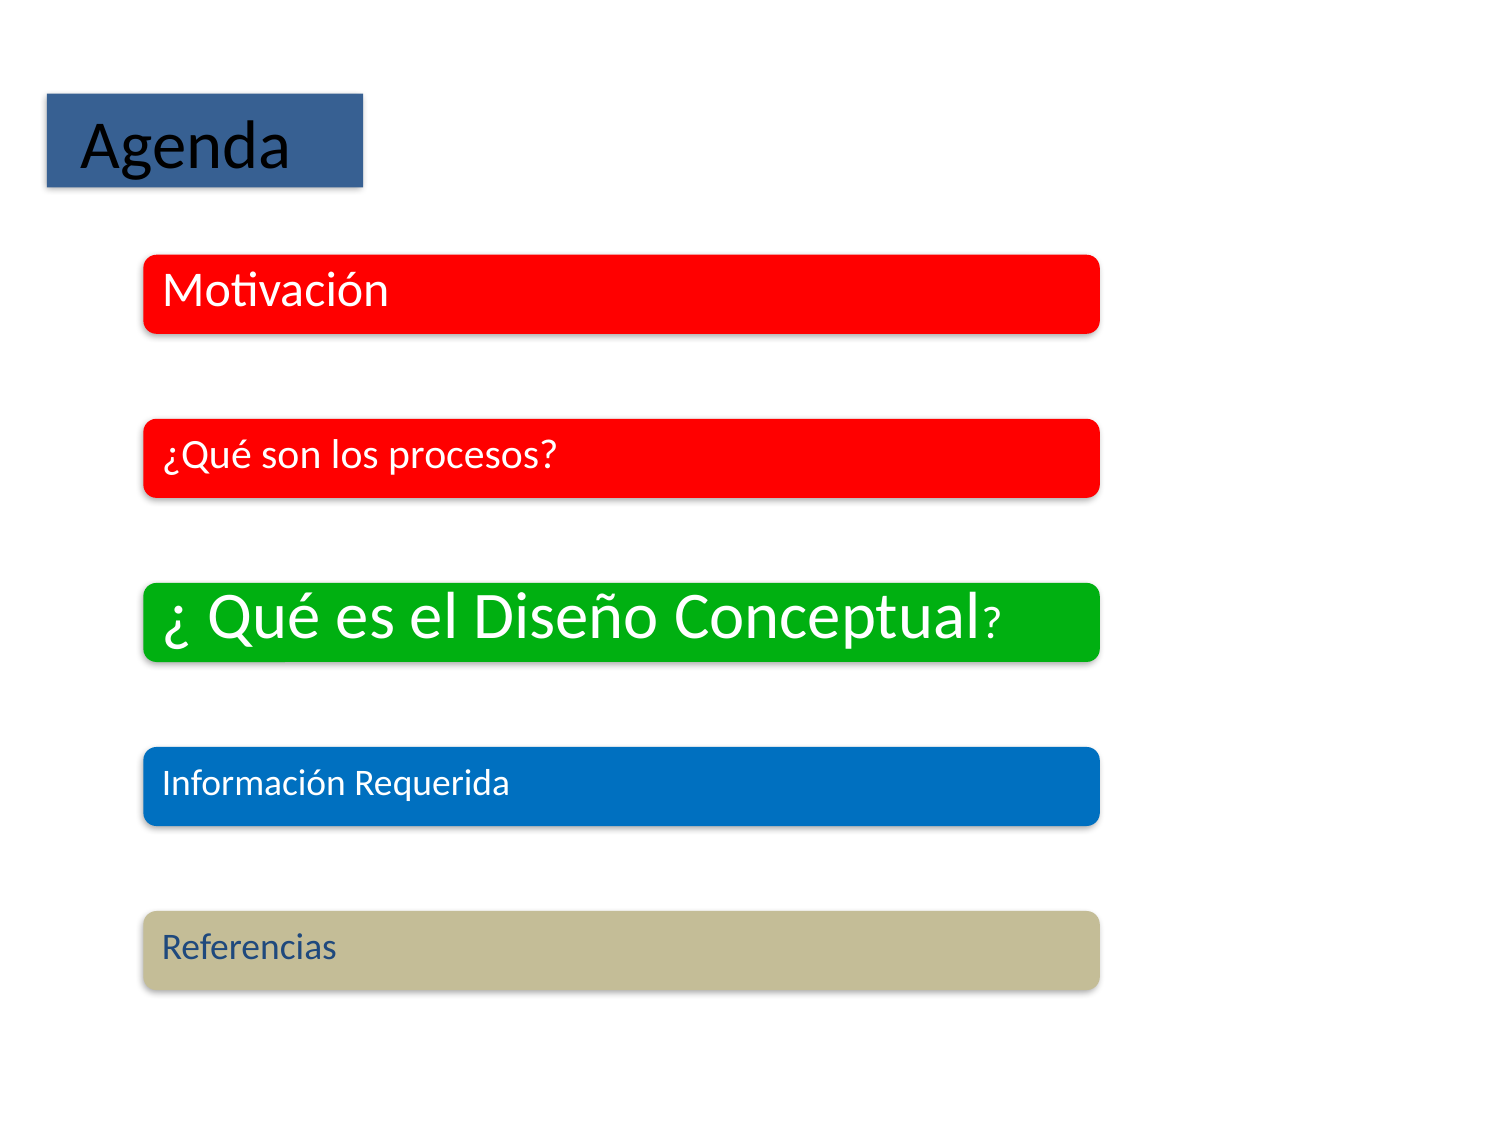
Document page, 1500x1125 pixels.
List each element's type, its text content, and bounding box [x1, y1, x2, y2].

text_box Agenda [46, 93, 364, 188]
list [74, 245, 1442, 1067]
